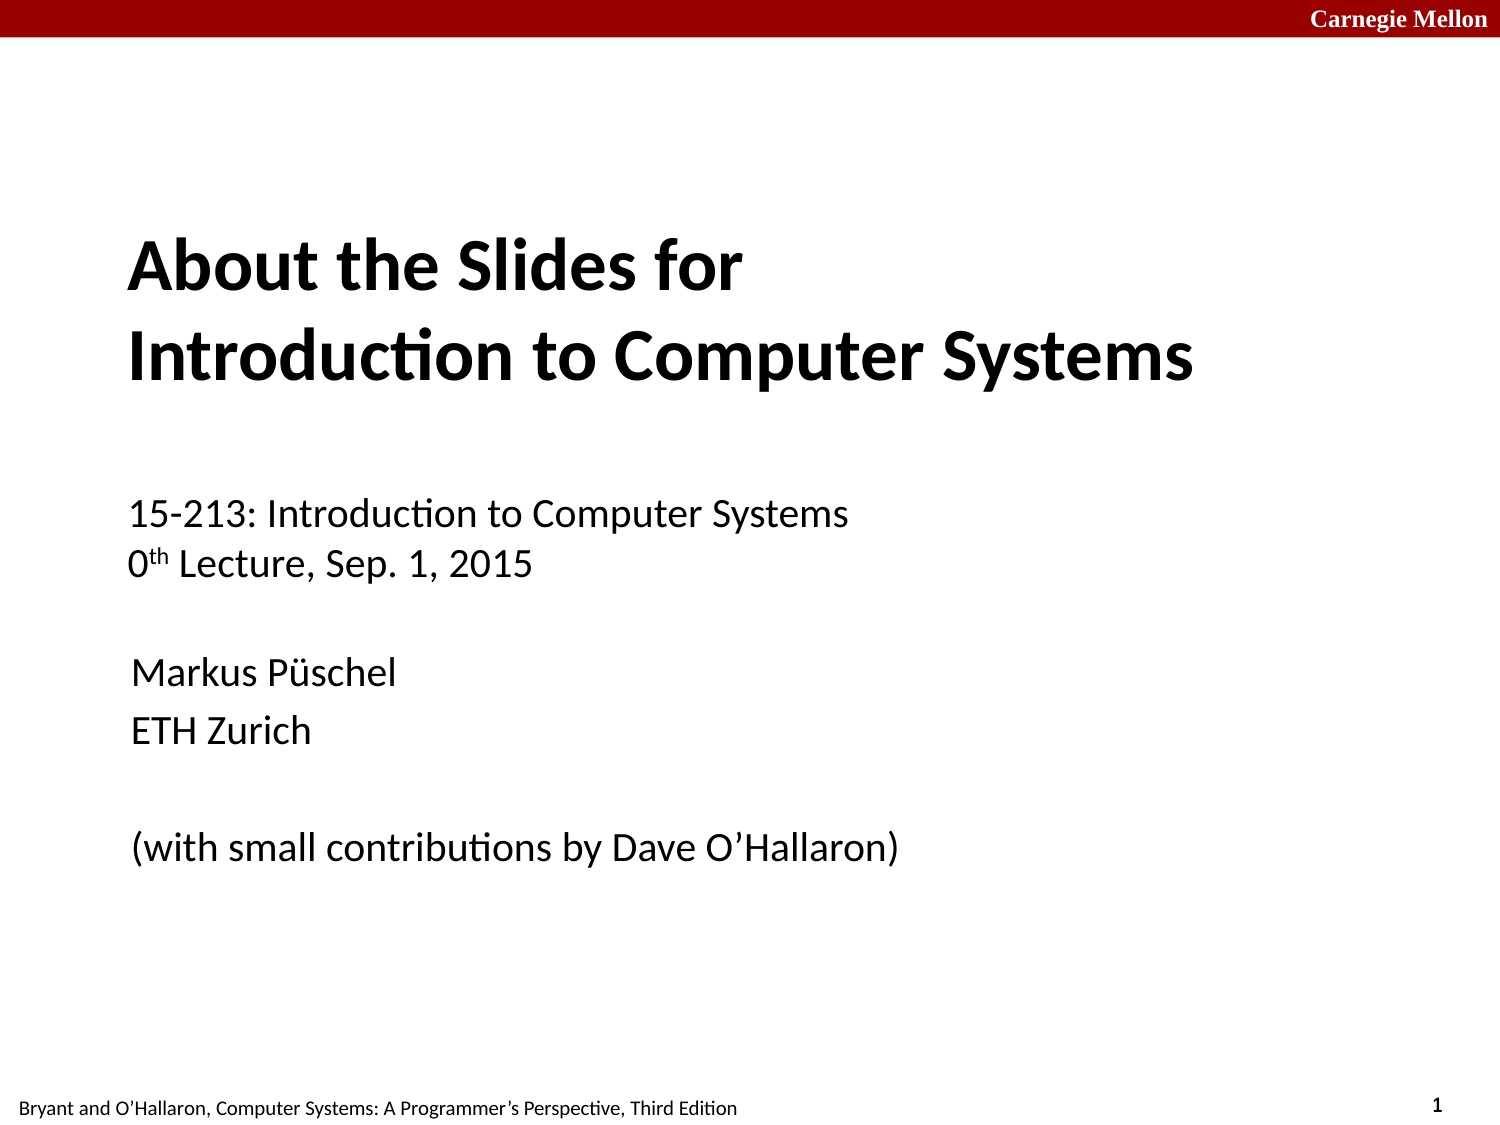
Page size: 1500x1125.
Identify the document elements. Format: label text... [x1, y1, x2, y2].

title About the Slides for Introduction to Computer Systems 15-213: Introduction to Computer Systems 0th Lecture, Sep. 1, 2015 [112, 279, 1388, 522]
subtitle Markus Püschel ETH Zurich (with small contributions by Dave O’Hallaron) [115, 637, 1376, 926]
